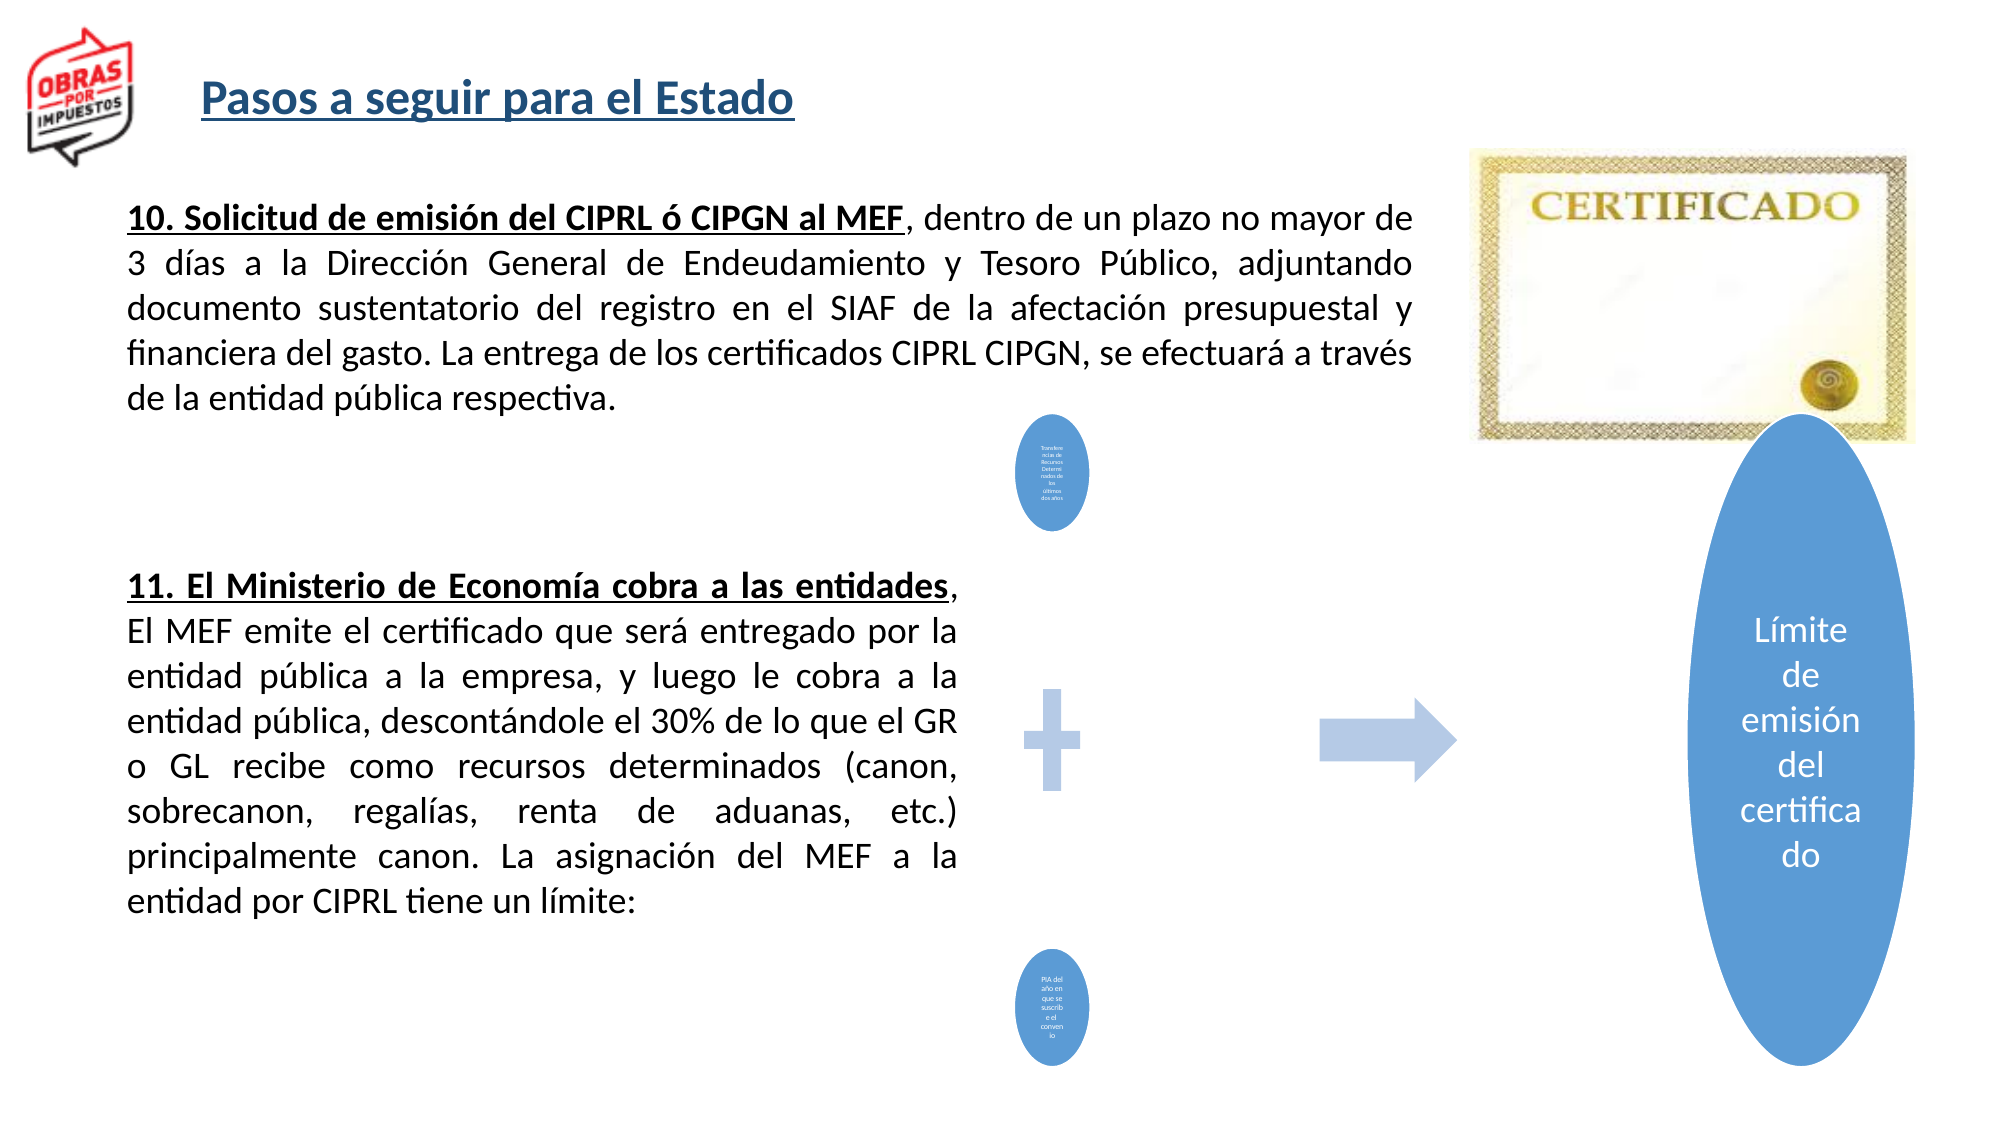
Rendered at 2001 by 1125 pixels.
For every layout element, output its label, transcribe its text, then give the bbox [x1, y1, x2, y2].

picture [0, 0, 169, 228]
text_box 10. Solicitud de emisión del CIPRL ó CIPGN al MEF, dentro de un plazo no mayor de 3 días a la Dirección General de Endeudamiento y Tesoro Público, adjuntando documento sustentatorio del registro en el SIAF de la afectación presupuestal y financiera del gasto. La entrega de los certificados CIPRL CIPGN, se efectuará a través de la entidad pública respectiva. [112, 185, 1429, 425]
text_box Pasos a seguir para el Estado [185, 57, 811, 133]
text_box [1013, 413, 1916, 1068]
text_box 11. El Ministerio de Economía cobra a las entidades, El MEF emite el certificado que será entregado por la entidad pública a la empresa, y luego le cobra a la entidad pública, descontándole el 30% de lo que el GR o GL recibe como recursos determinados (canon, sobrecanon, regalías, renta de aduanas, etc.) principalmente canon. La asignación del MEF a la entidad por CIPRL tiene un límite: [112, 553, 974, 928]
picture [1469, 148, 1916, 413]
